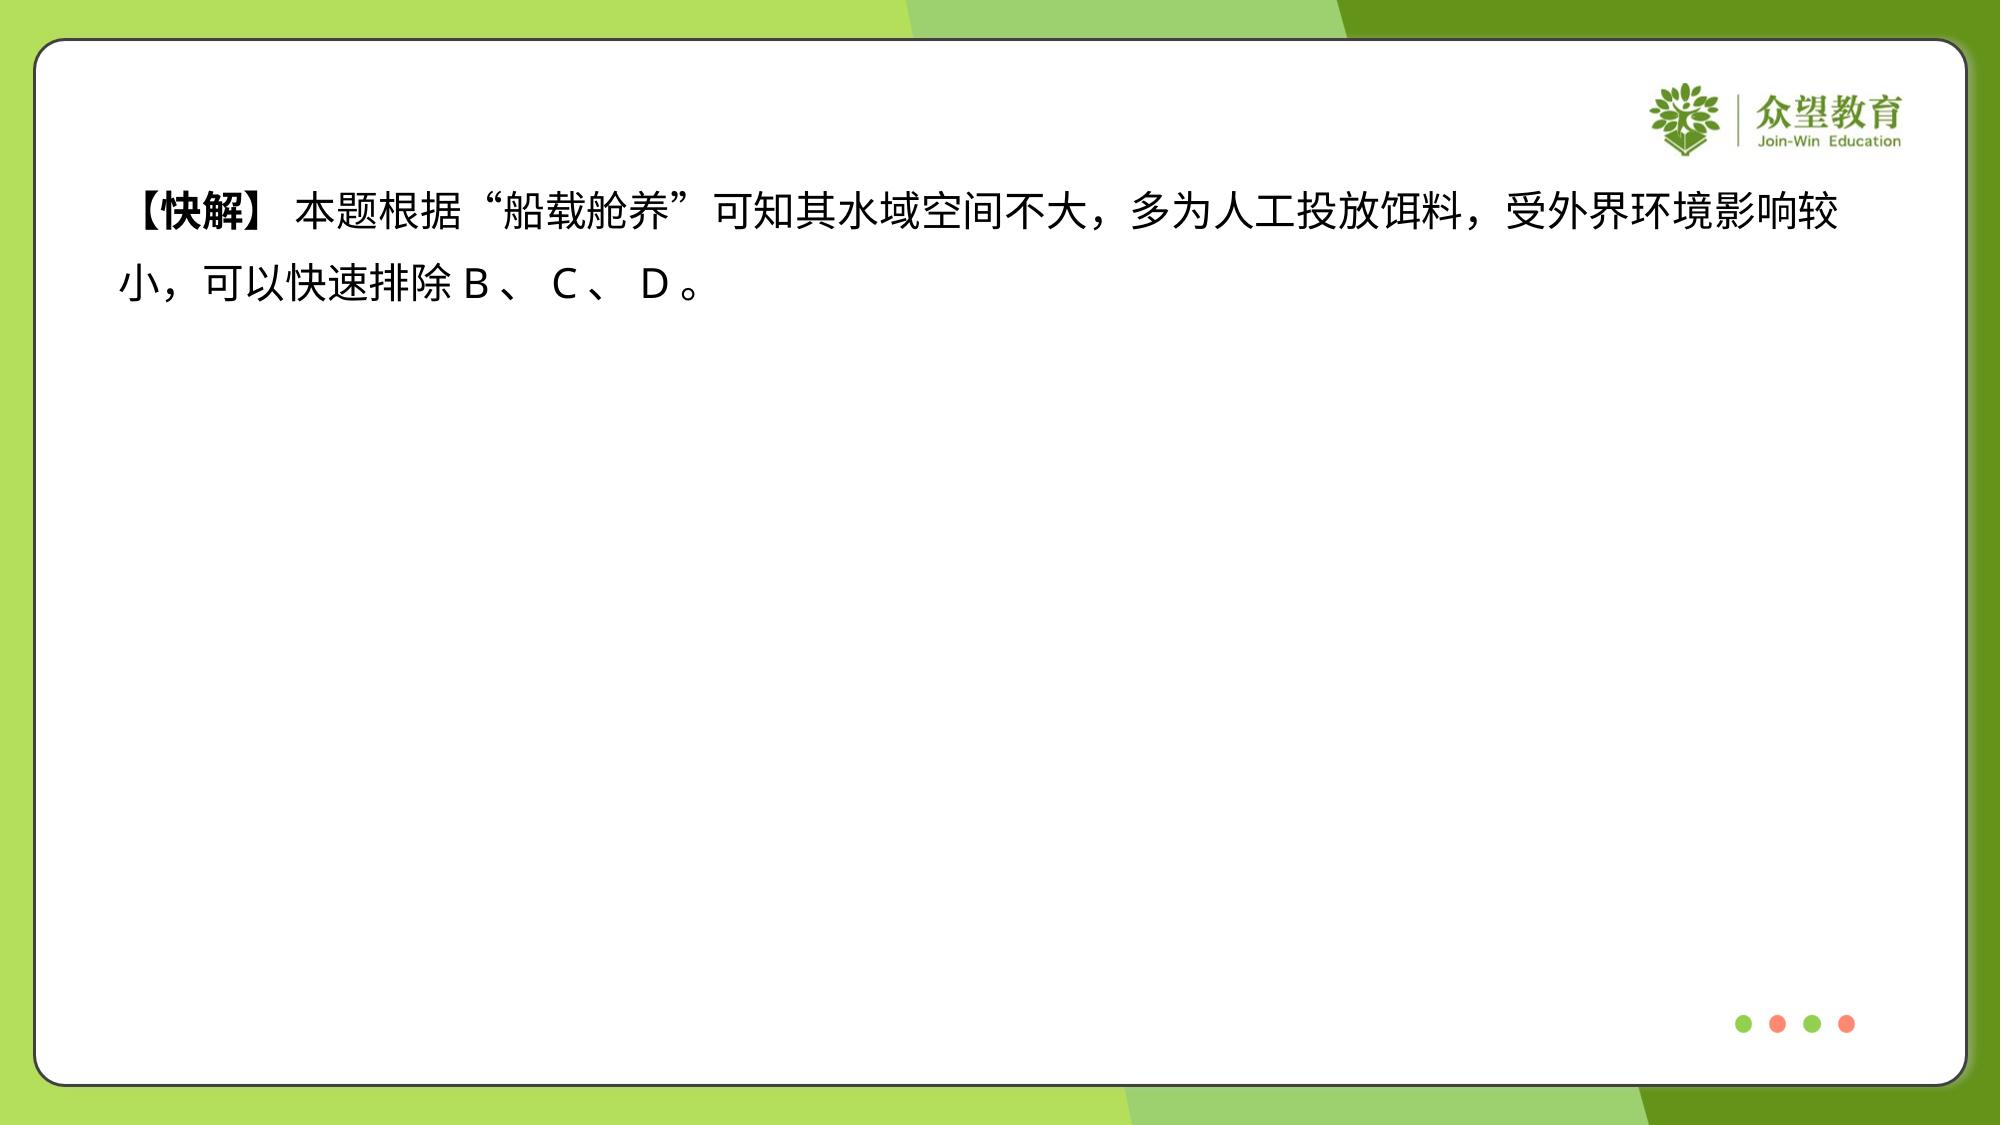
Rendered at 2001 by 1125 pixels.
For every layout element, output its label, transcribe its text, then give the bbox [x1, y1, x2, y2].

text_box 【快解】 本题根据“船载舱养”可知其水域空间不大，多为人工投放饵料，受外界环境影响较 小，可以快速排除B、C、D。 [118, 159, 1883, 300]
picture [0, 0, 2000, 1125]
